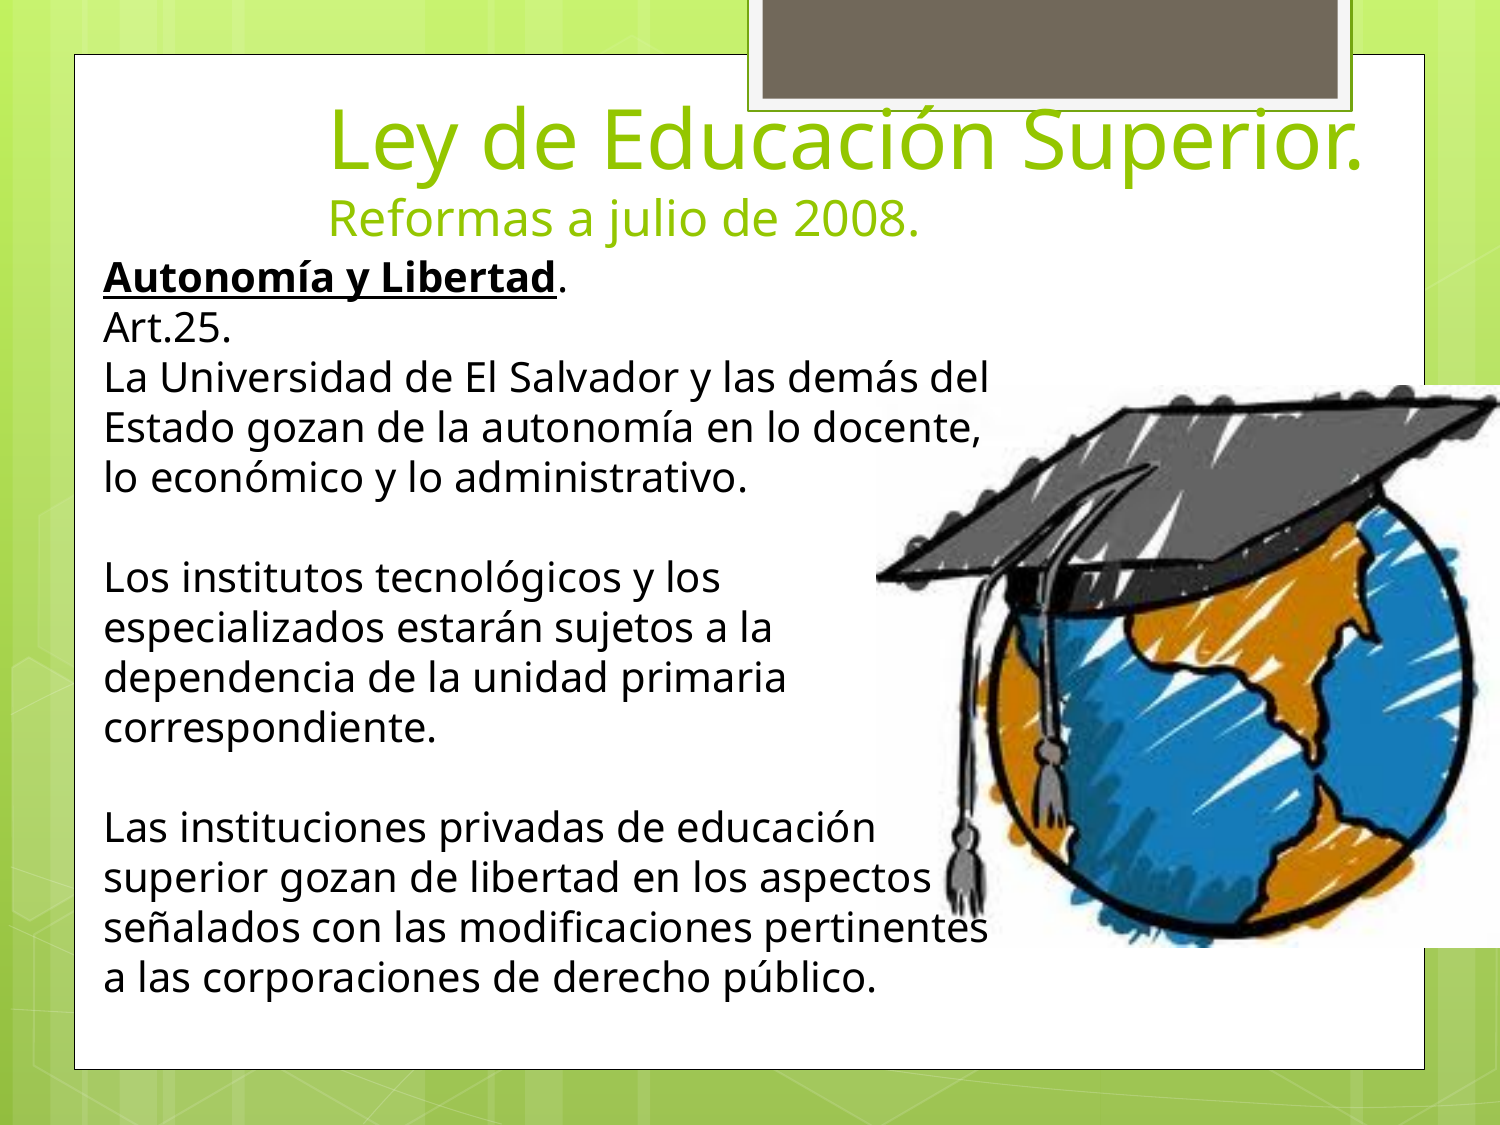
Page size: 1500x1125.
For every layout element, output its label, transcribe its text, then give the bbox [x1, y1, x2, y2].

picture [876, 385, 1500, 949]
text_box Autonomía y Libertad. Art.25. La Universidad de El Salvador y las demás del Estado gozan de la autonomía en lo docente, lo económico y lo administrativo. Los institutos tecnológicos y los especializados estarán sujetos a la dependencia de la unidad primaria correspondiente. Las instituciones privadas de educación superior gozan de libertad en los aspectos señalados con las modificaciones pertinentes a las corporaciones de derecho público. [88, 243, 1029, 1009]
title Ley de Educación Superior. Reformas a julio de 2008. [312, 66, 1466, 254]
